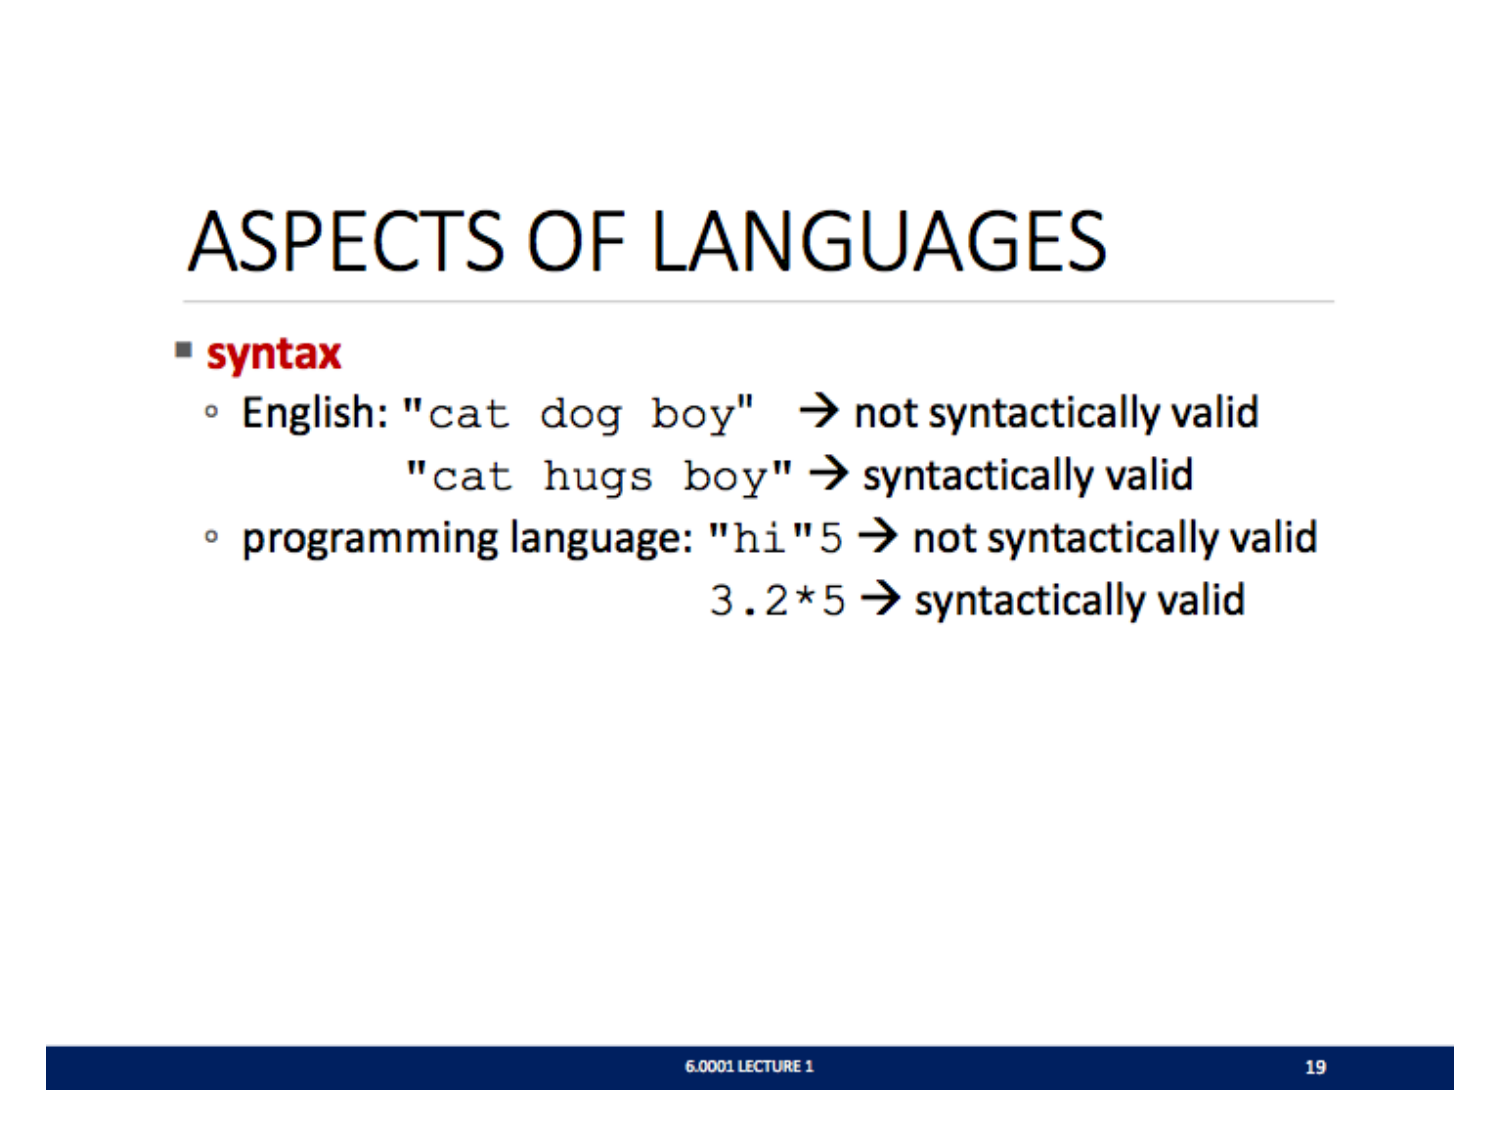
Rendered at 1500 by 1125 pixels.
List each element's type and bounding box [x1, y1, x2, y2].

picture [46, 34, 1454, 1091]
